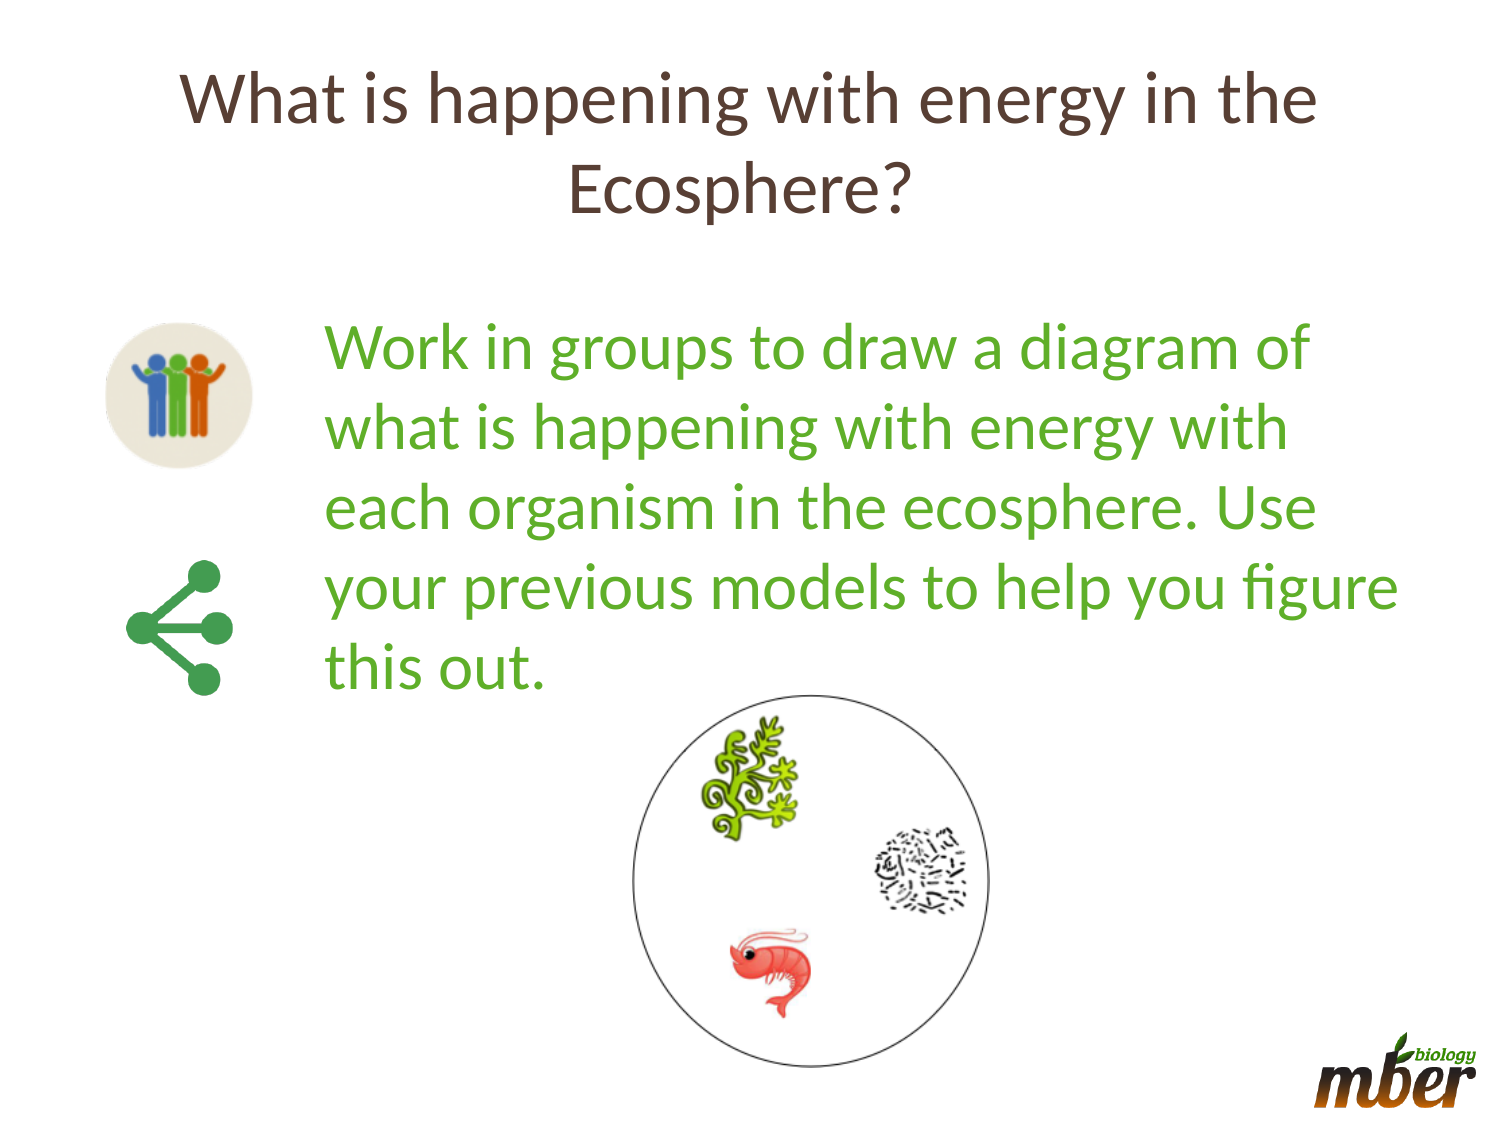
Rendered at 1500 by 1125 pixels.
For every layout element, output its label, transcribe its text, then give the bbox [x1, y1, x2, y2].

picture [1314, 1032, 1476, 1109]
picture [631, 694, 990, 1068]
title What is happening with energy in the Ecosphere? [75, 45, 1425, 233]
list Work in groups to draw a diagram of what is happening with energy with each organism in the ecosphere. Use your previous models to help you figure this out. [309, 295, 1425, 817]
picture [105, 321, 254, 471]
picture [126, 560, 233, 696]
